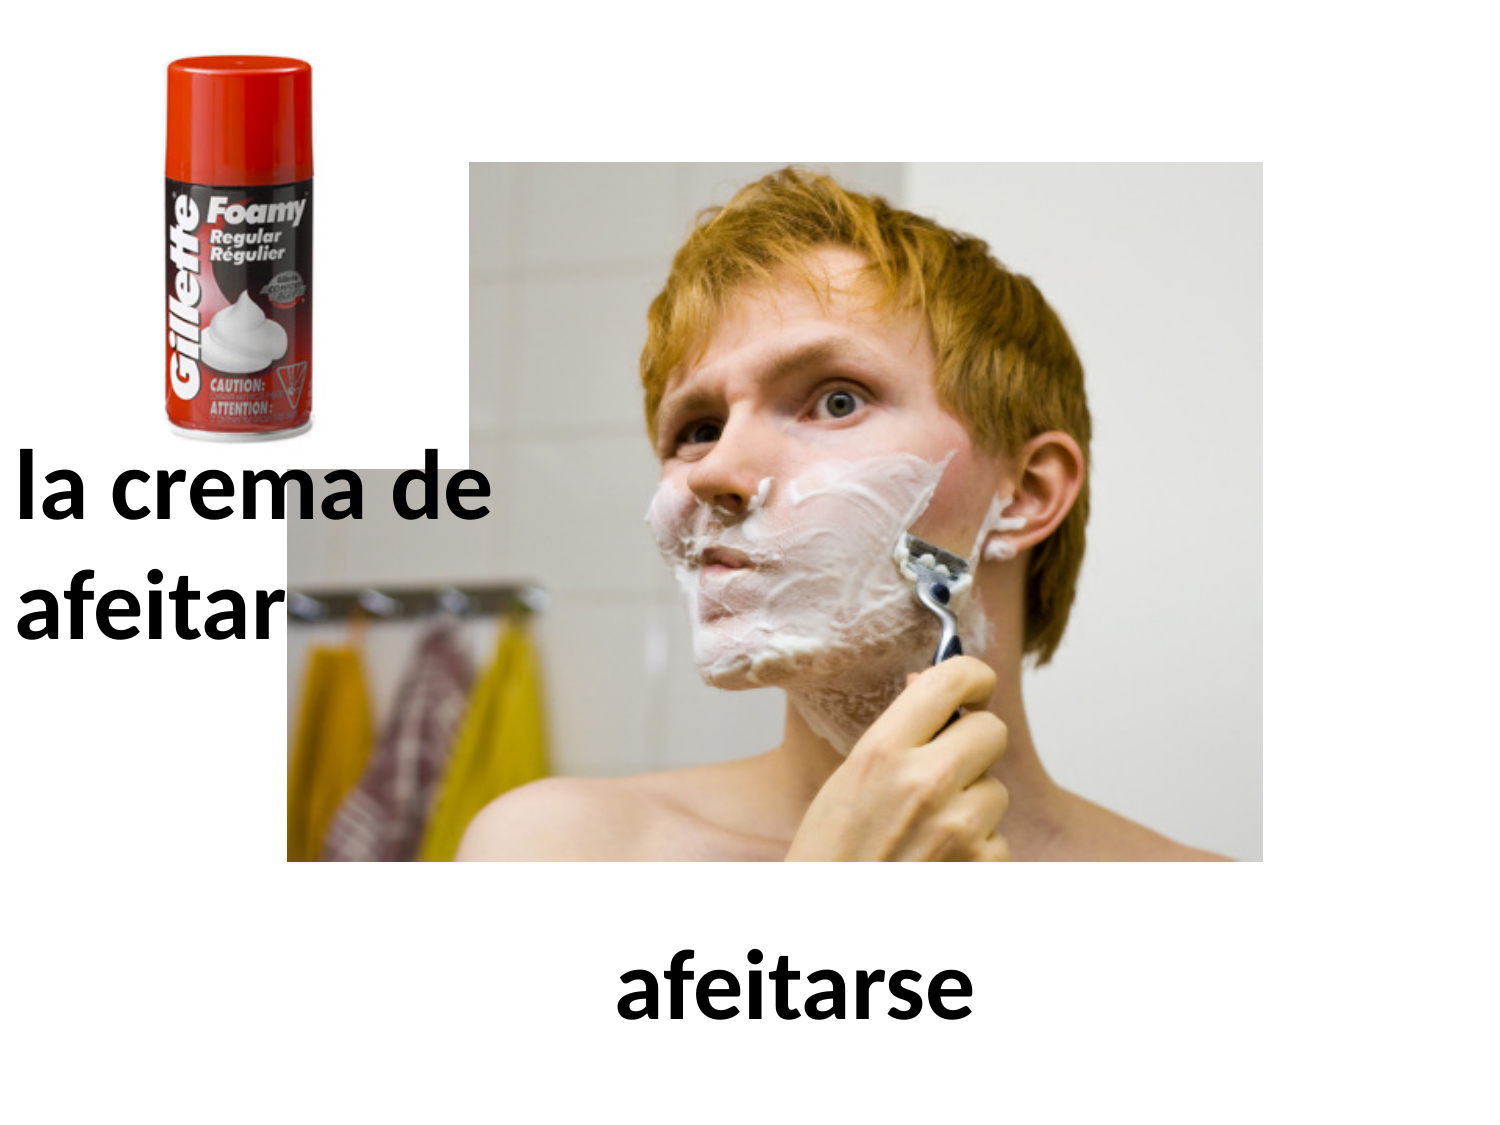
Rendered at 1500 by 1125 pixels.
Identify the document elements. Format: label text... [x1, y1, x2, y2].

text_box la crema de afeitar [0, 477, 282, 668]
text_box afeitarse [599, 912, 1050, 1048]
picture [0, 0, 1263, 862]
